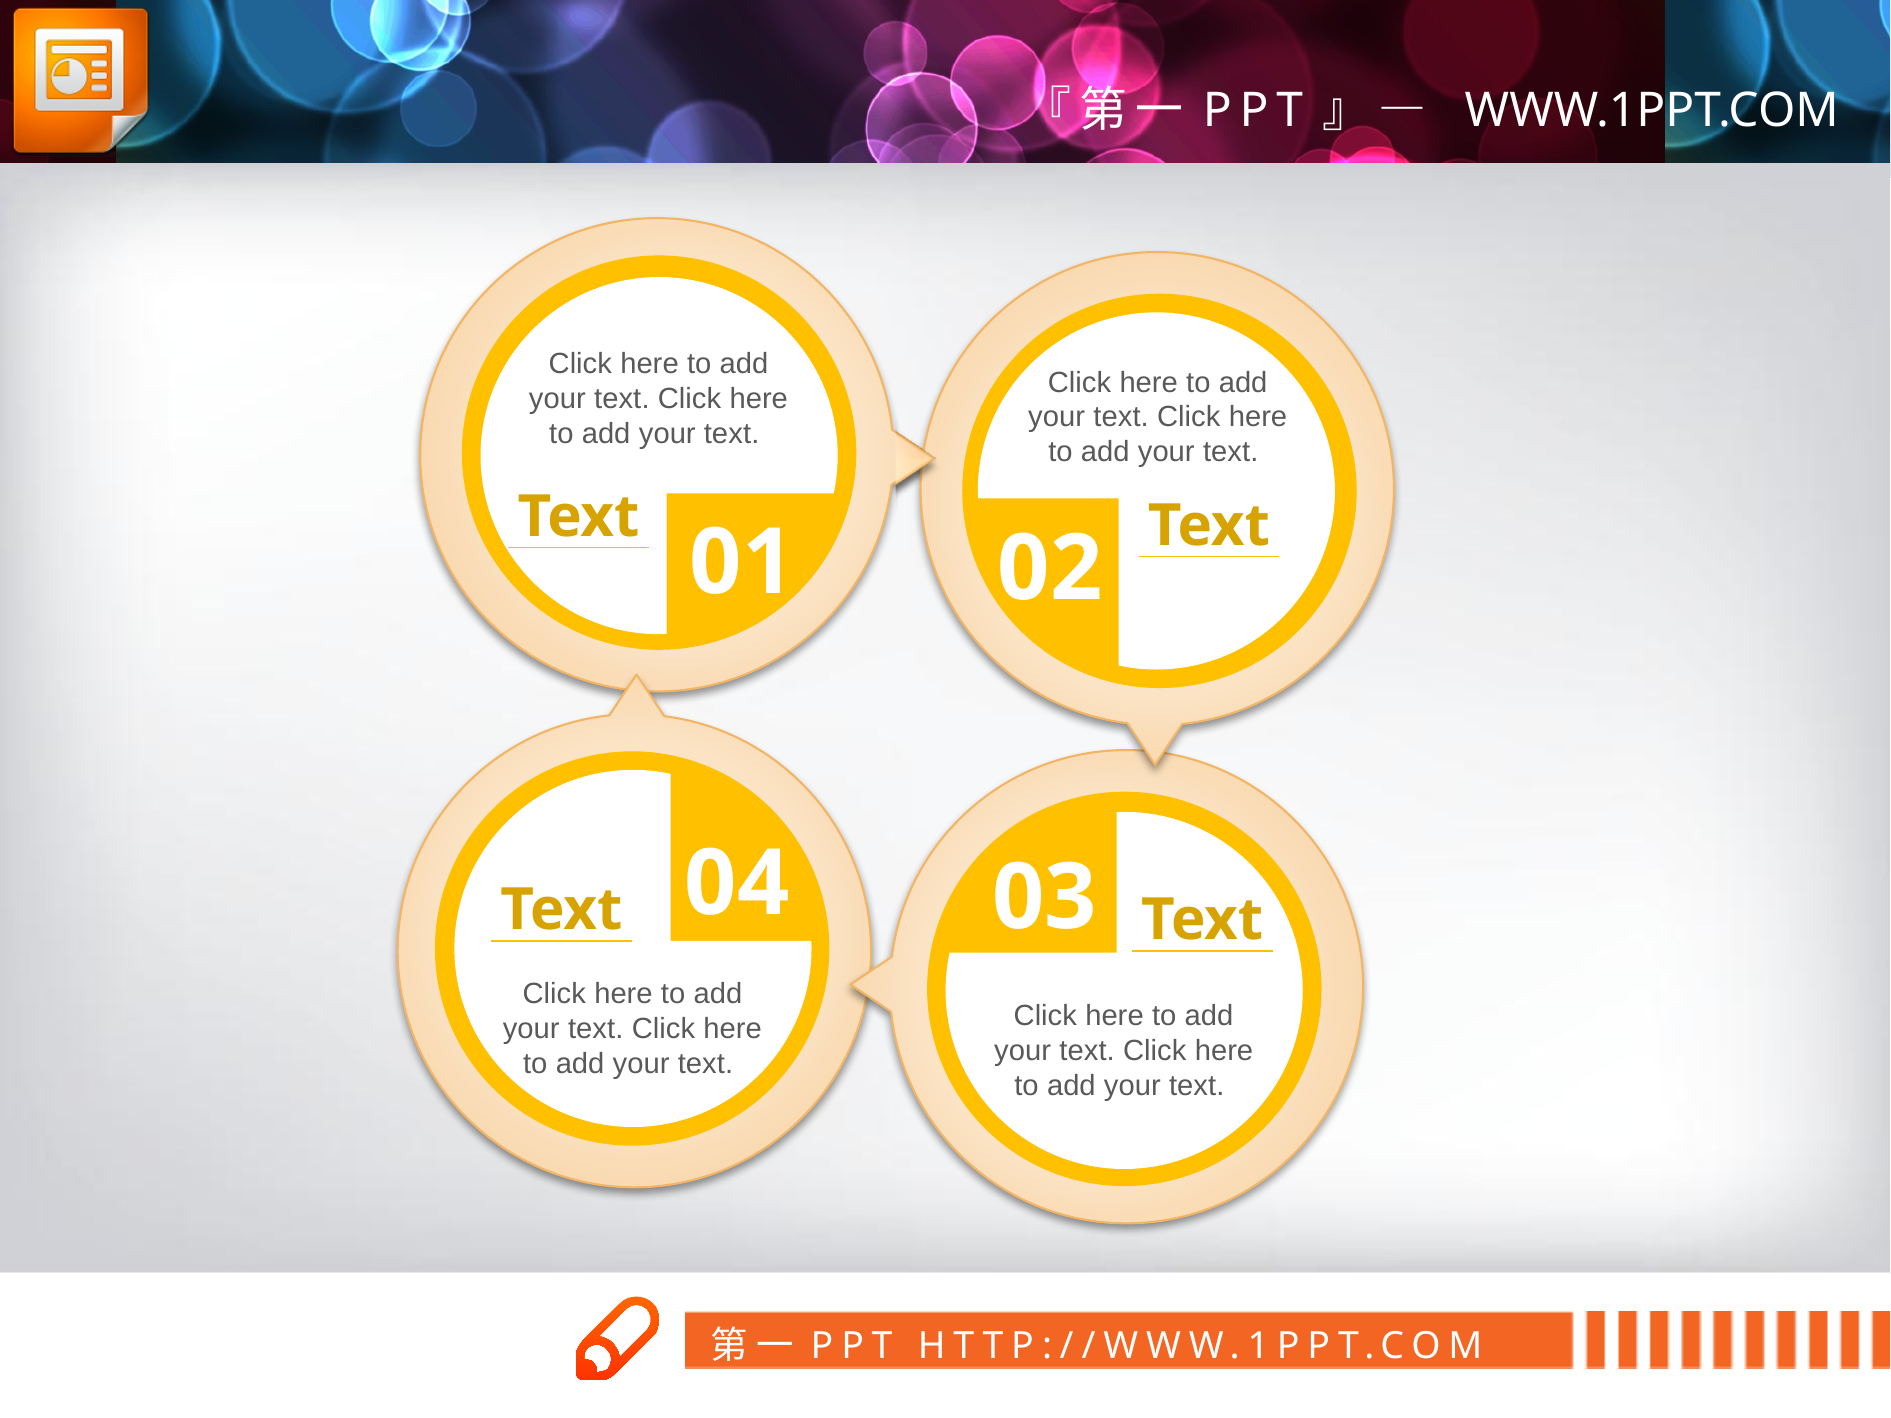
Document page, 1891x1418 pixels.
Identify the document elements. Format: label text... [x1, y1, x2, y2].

text_box Click here to add your text. Click here to add your text. [1007, 353, 1309, 478]
text_box [527, 277, 791, 335]
text_box [784, 863, 830, 1075]
text_box Text [480, 875, 643, 951]
text_box [927, 791, 1322, 1187]
text_box Text [1127, 490, 1291, 566]
text_box [977, 392, 1335, 670]
text_box 04 [665, 834, 810, 942]
text_box [945, 811, 1303, 1087]
text_box [1016, 362, 1357, 689]
text_box [494, 1090, 770, 1146]
text_box [1018, 293, 1301, 353]
text_box 03 [972, 848, 1118, 956]
text_box [434, 751, 793, 1077]
text_box Text [497, 481, 660, 557]
text_box Text [1121, 885, 1284, 961]
picture [685, 1311, 1891, 1369]
text_box [992, 1111, 1256, 1169]
text_box [962, 365, 1118, 566]
text_box [420, 218, 890, 692]
text_box [850, 750, 1364, 1224]
text_box 02 [977, 520, 1123, 627]
picture [0, 0, 1891, 1275]
text_box Click here to add your text. Click here to add your text. [508, 335, 810, 459]
text_box [951, 252, 1394, 765]
text_box [461, 255, 857, 650]
text_box Click here to add your text. Click here to add your text. [482, 965, 784, 1090]
text_box [480, 360, 838, 635]
text_box [524, 1090, 742, 1128]
text_box [454, 769, 812, 1044]
text_box [397, 674, 872, 1188]
text_box [1042, 312, 1270, 353]
text_box 01 [670, 513, 815, 621]
text_box Click here to add your text. Click here to add your text. [973, 987, 1275, 1111]
